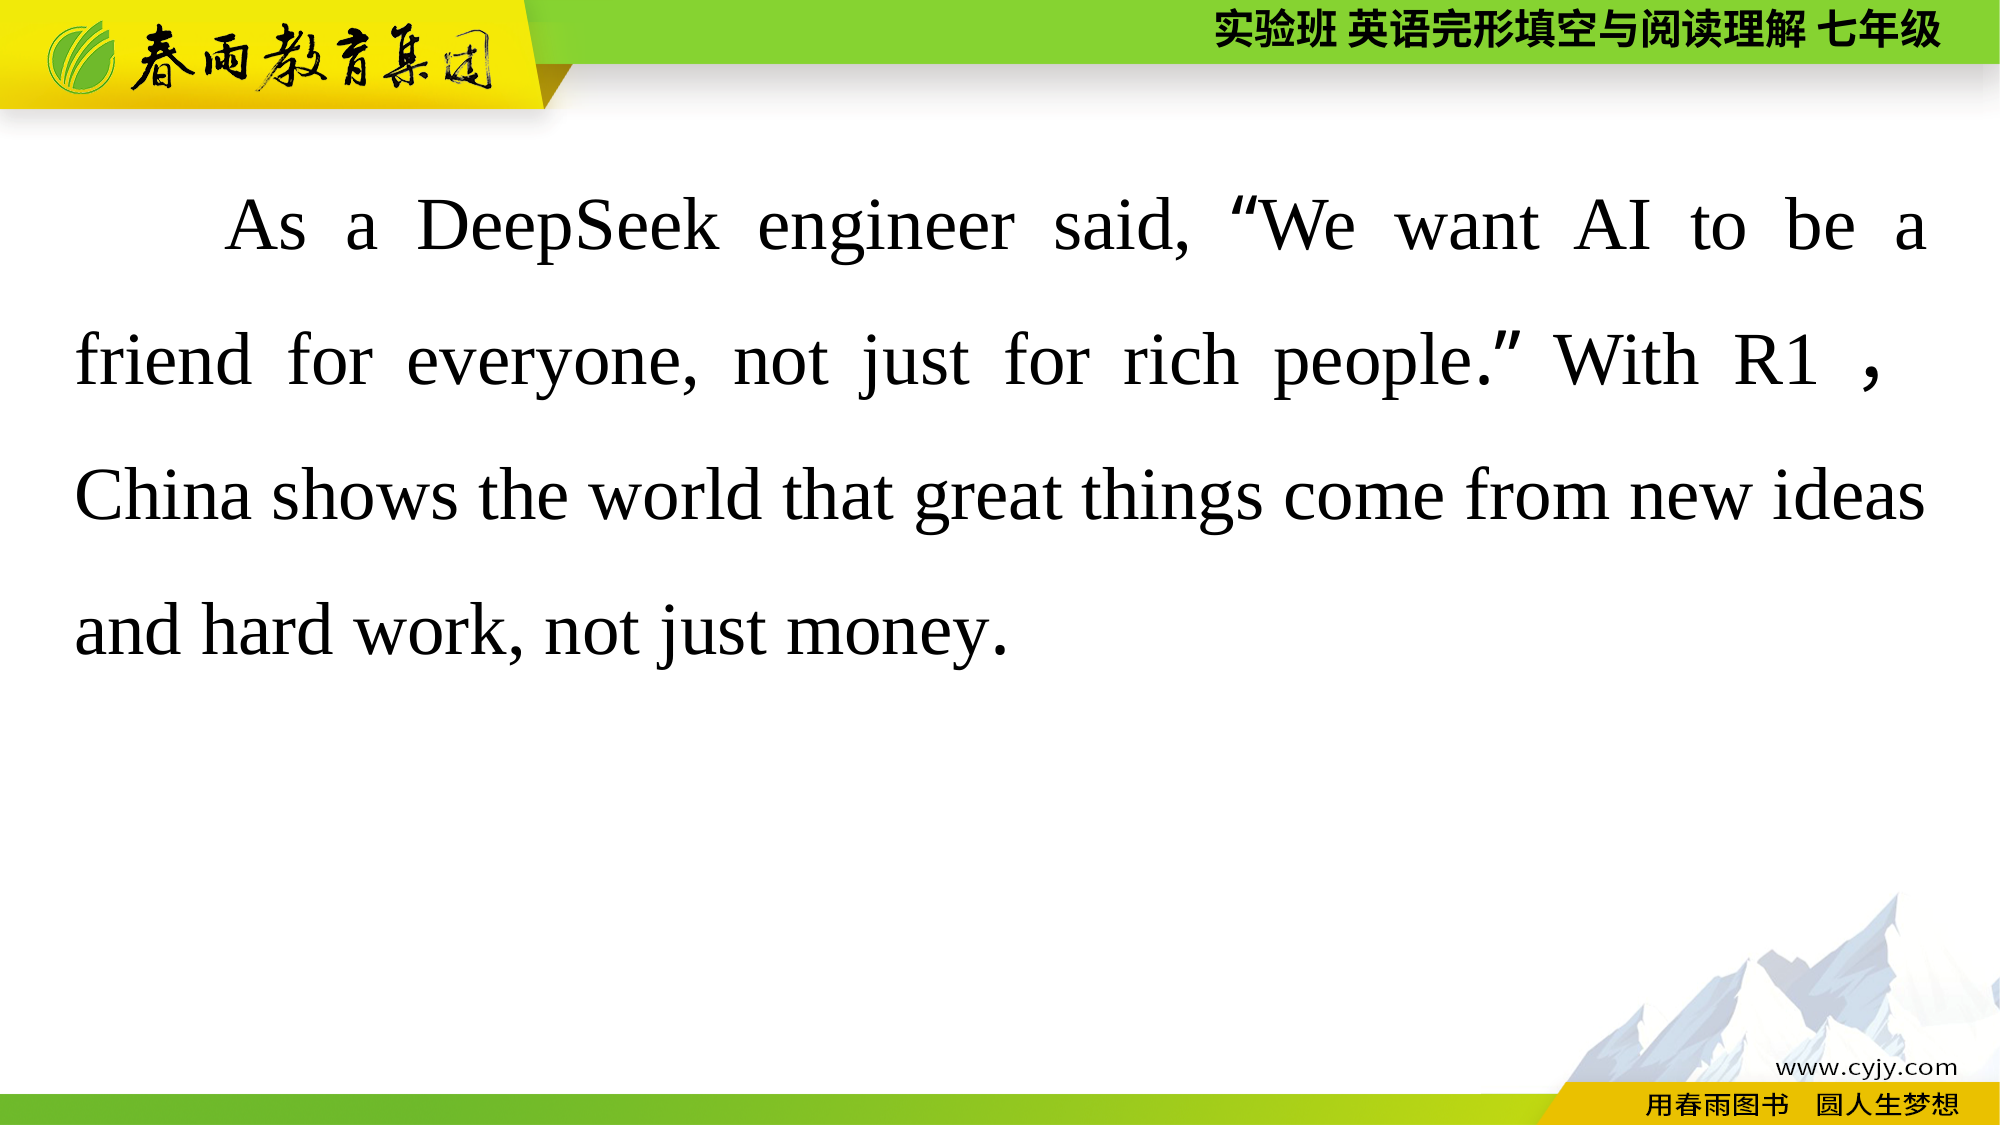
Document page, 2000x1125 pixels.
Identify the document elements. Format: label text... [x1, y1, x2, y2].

picture [0, 0, 2000, 1125]
list As a DeepSeek engineer said, “We want AI to be a friend for everyone, not just for rich people.” With R1， China shows the world that great things come from new ideas and hard work, not just money. [59, 122, 1944, 666]
